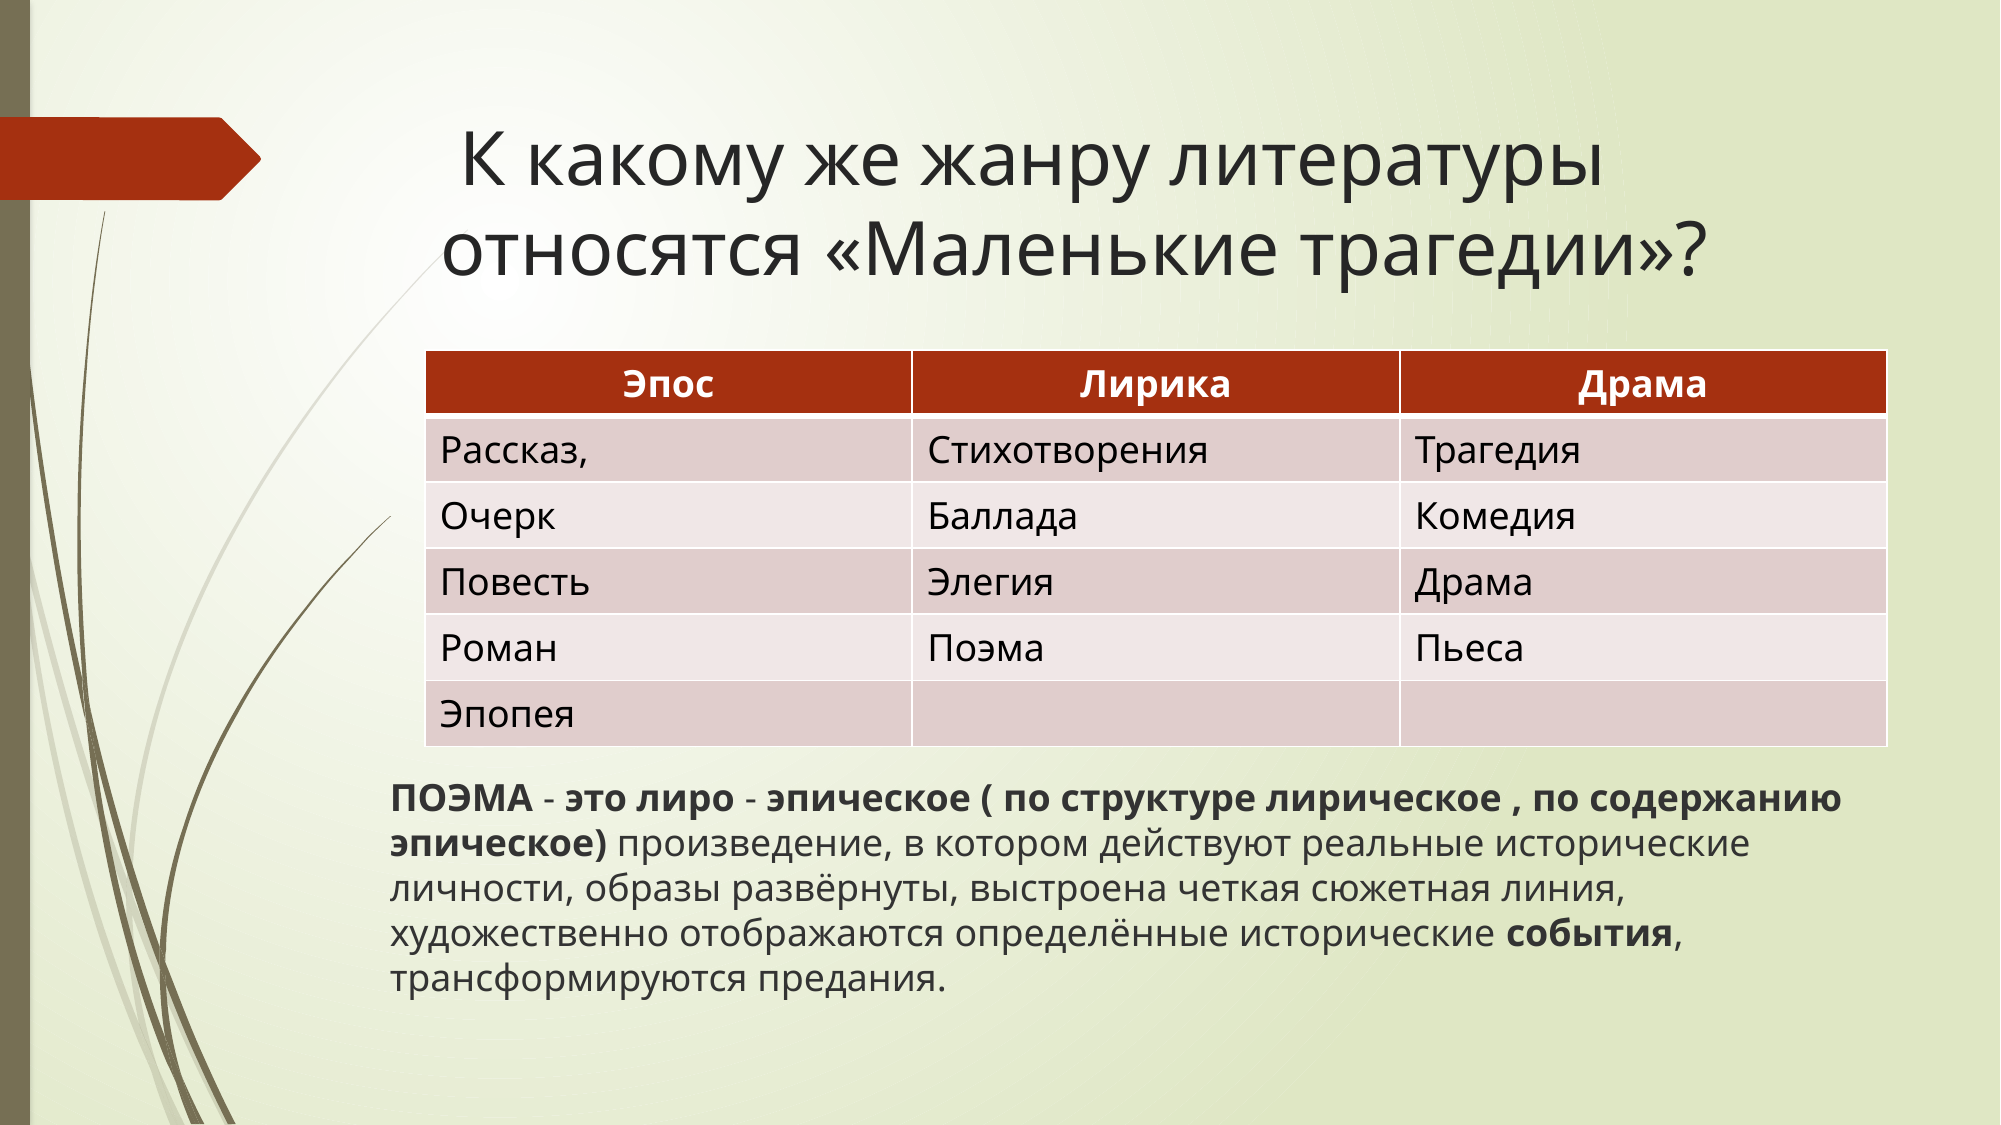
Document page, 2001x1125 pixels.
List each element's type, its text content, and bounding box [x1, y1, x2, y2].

table_cell Комедия [1401, 483, 1886, 547]
table_cell Повесть [426, 549, 911, 613]
title К какому же жанру литературы относятся «Маленькие трагедии»? [425, 102, 1888, 313]
table_cell Очерк [426, 483, 911, 547]
table_cell Роман [426, 615, 911, 680]
table_cell Пьеса [1401, 615, 1886, 680]
table_cell Трагедия [1401, 419, 1886, 481]
table_cell [913, 681, 1399, 746]
text_box ПОЭМА - это лиро - эпическое ( по структуре лирическое , по содержанию эпическое) произведение, в котором действуют реальные исторические личности, образы развёрнуты, выстроена четкая сюжетная линия, художественно отображаются определённые исторические события, трансформируются предания. [375, 766, 1888, 1007]
table_cell Драма [1401, 549, 1886, 613]
table_cell Рассказ, [426, 419, 911, 481]
table_cell Баллада [913, 483, 1399, 547]
table_cell Элегия [913, 549, 1399, 613]
table_cell Стихотворения [913, 419, 1399, 481]
table_header Лирика [913, 351, 1399, 413]
table_cell [1401, 681, 1886, 746]
table_header Эпос [426, 351, 911, 413]
table_cell Эпопея [426, 681, 911, 746]
table_header Драма [1401, 351, 1886, 413]
table_cell Поэма [913, 615, 1399, 680]
